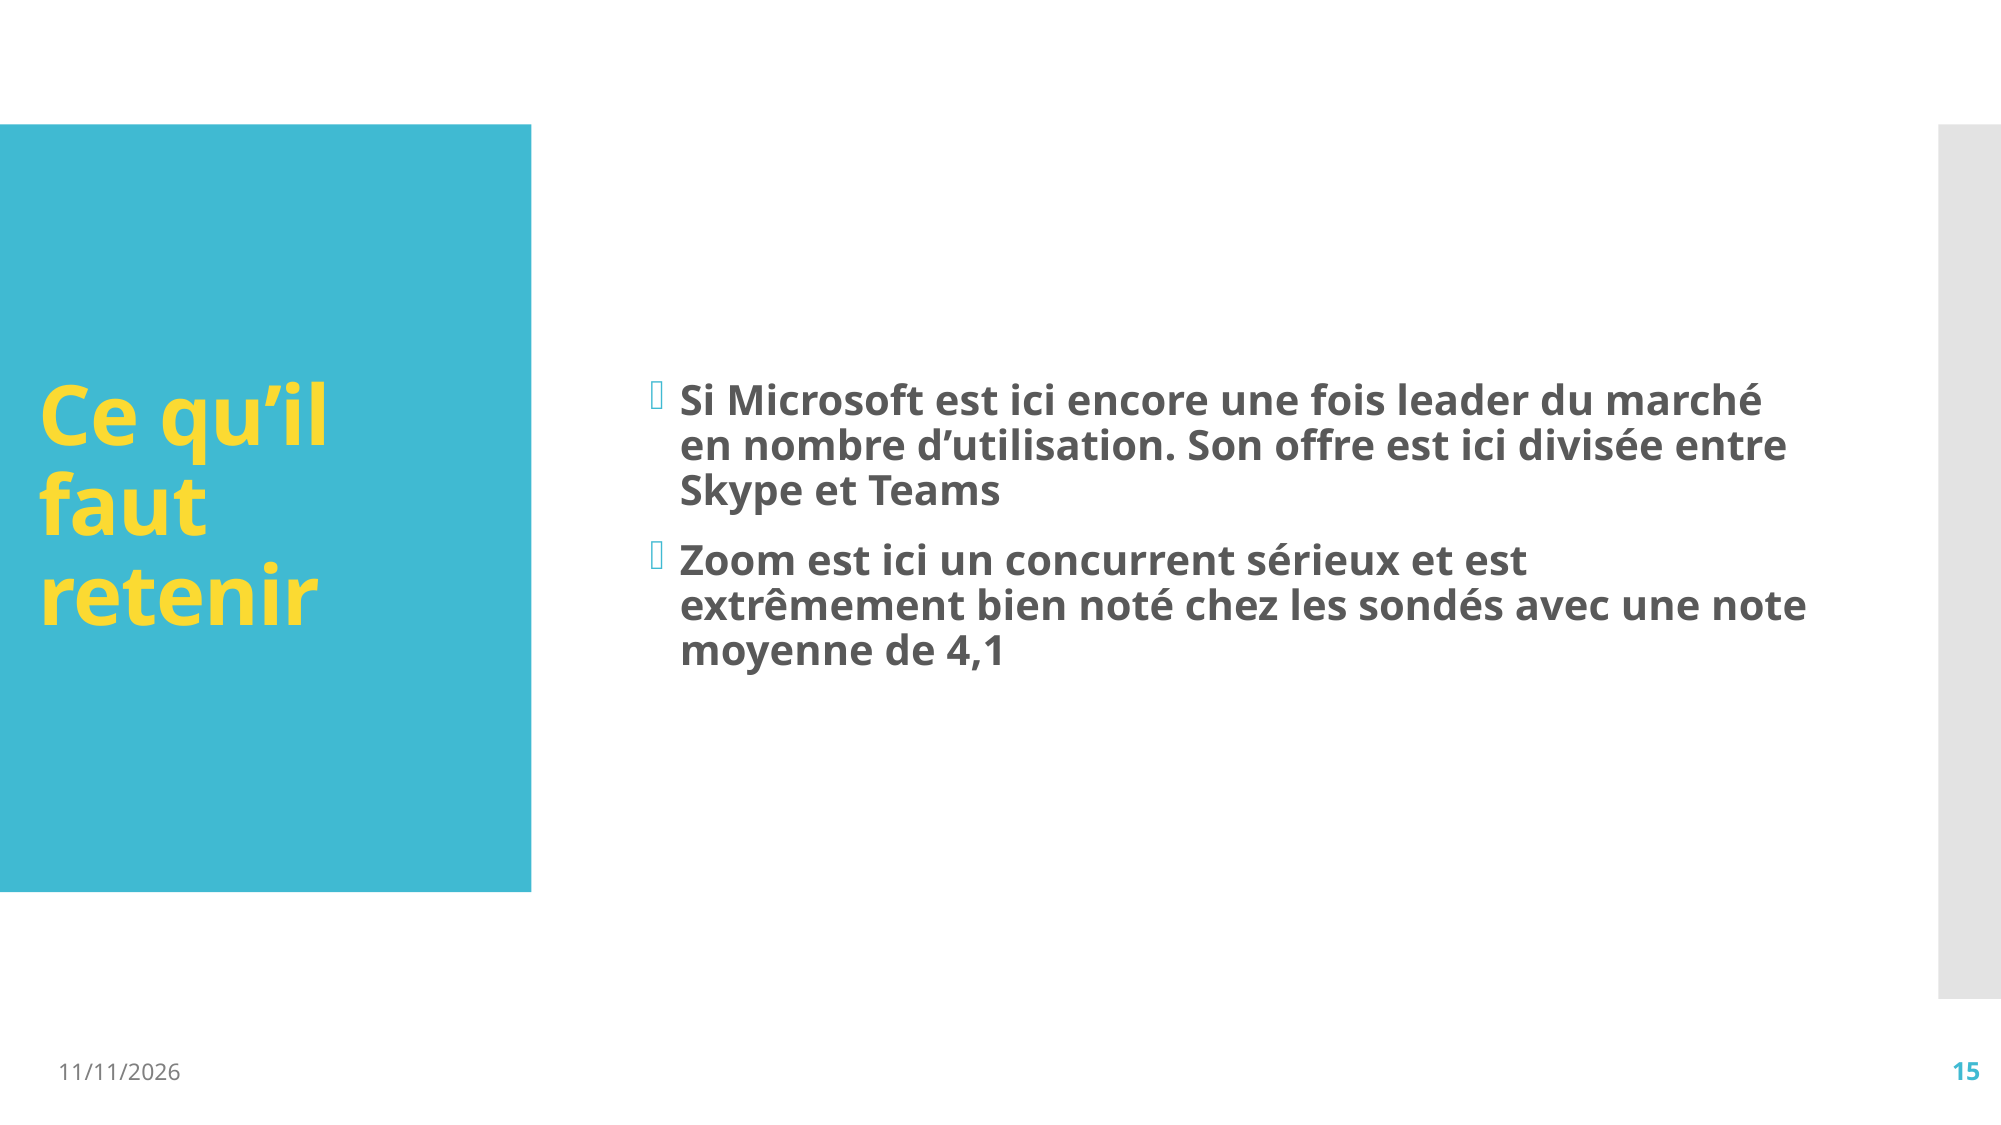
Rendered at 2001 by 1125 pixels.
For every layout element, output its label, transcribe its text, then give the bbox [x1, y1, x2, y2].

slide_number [43, 1042, 493, 1103]
slide_number 15 [1744, 1042, 1996, 1103]
title Ce qu’il faut retenir [23, 130, 508, 886]
list Si Microsoft est ici encore une fois leader du marché en nombre d’utilisation. Son offre est ici divisée entre Skype et Teams Zoom est ici un concurrent sérieux et est extrêmement bien noté chez les sondés avec une note moyenne de 4,1 [634, 141, 1835, 982]
